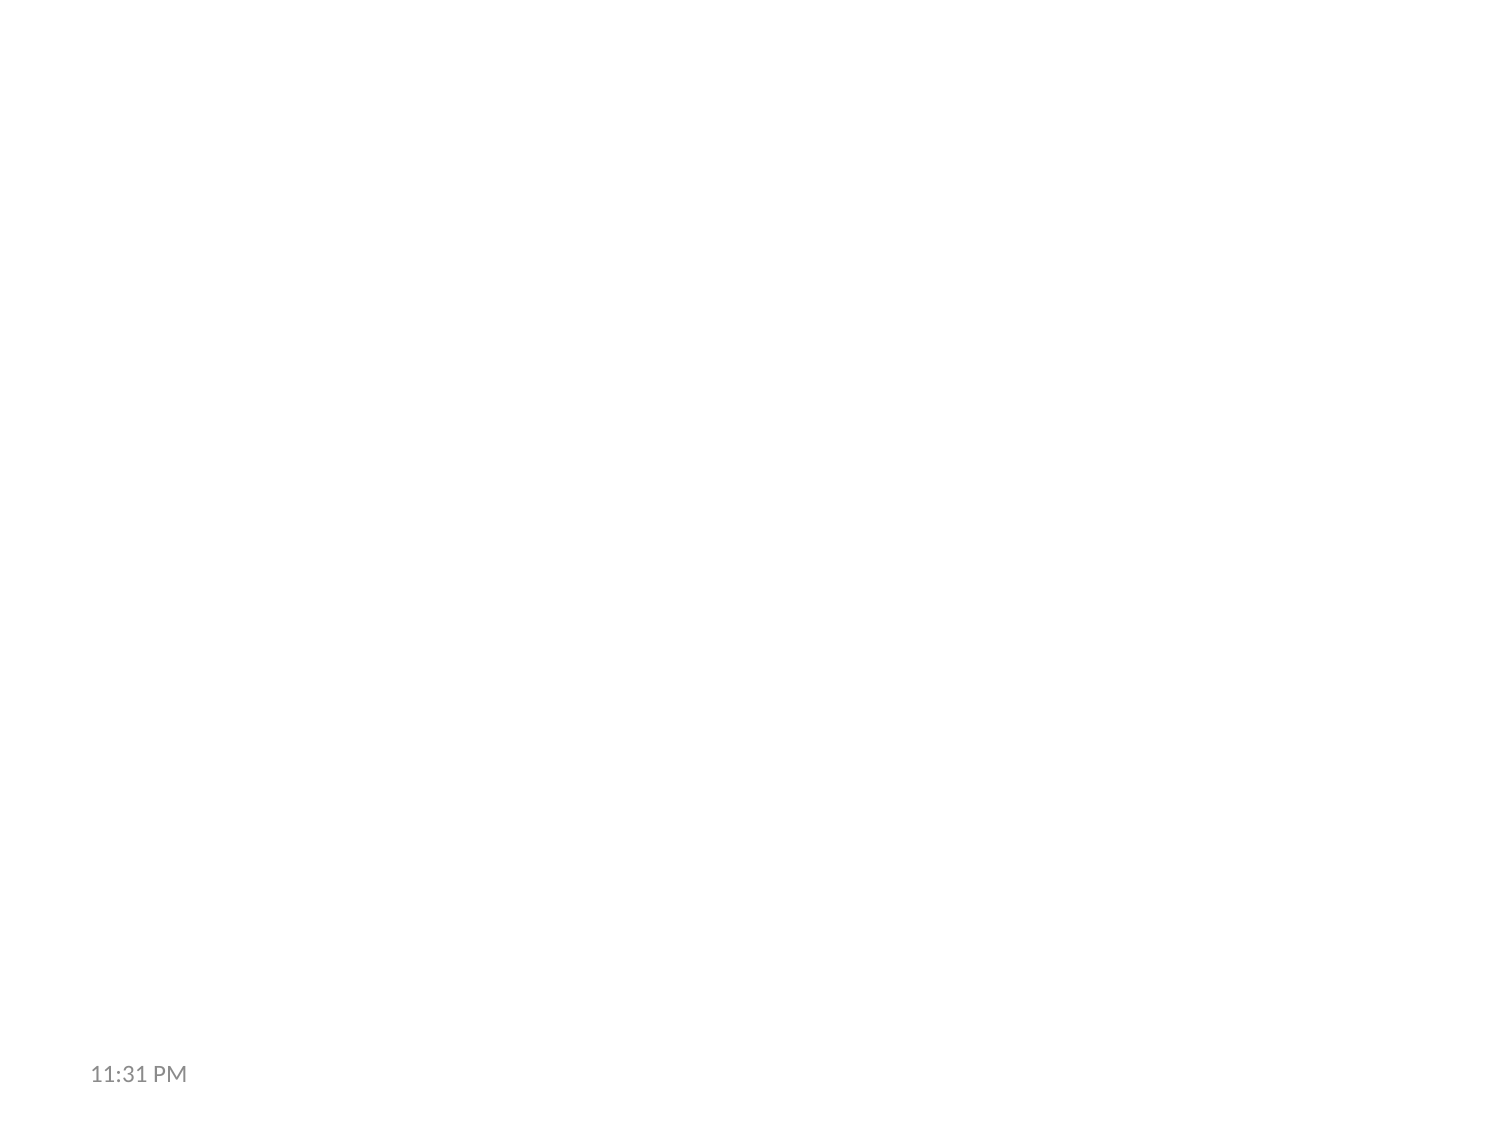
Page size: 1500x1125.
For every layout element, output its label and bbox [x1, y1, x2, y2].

slide_number [75, 1042, 425, 1103]
